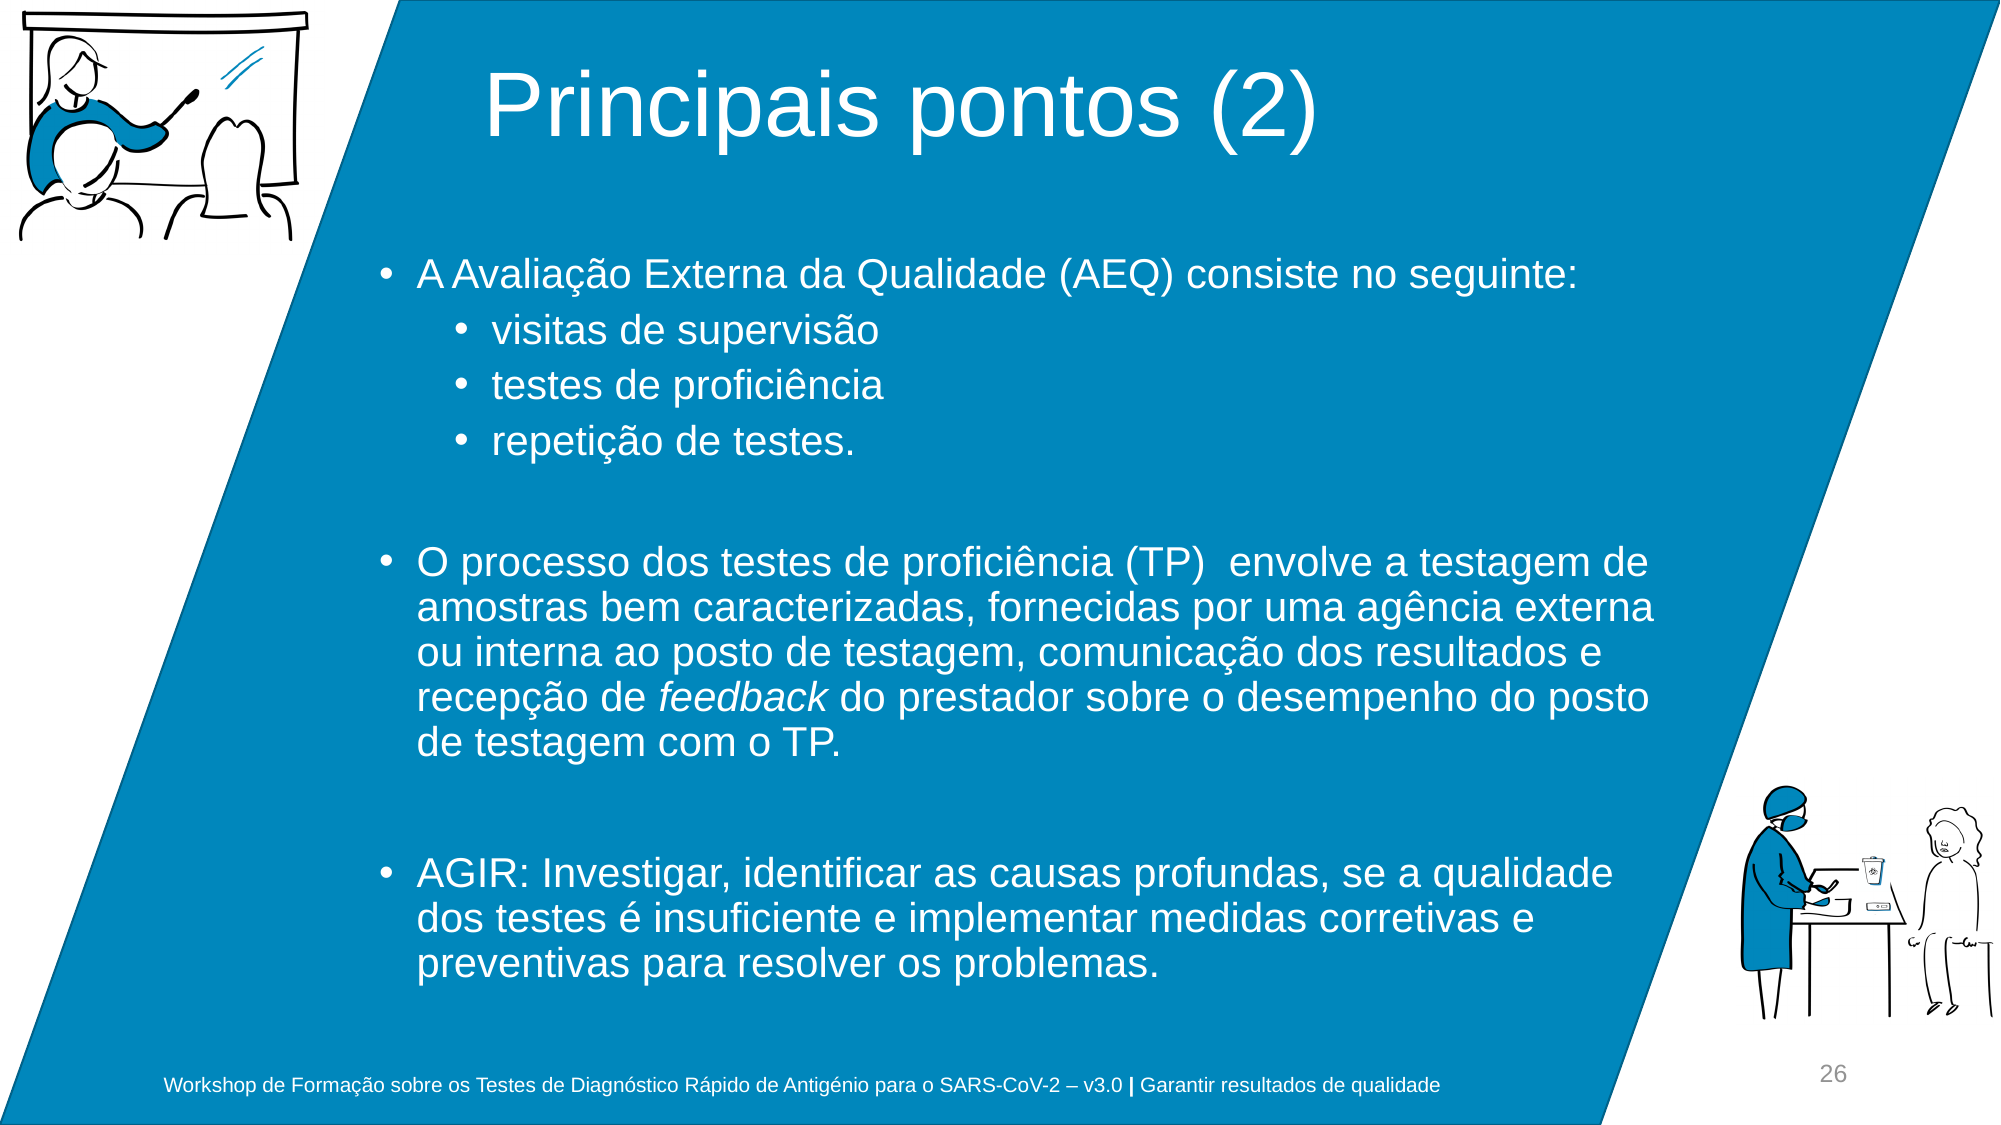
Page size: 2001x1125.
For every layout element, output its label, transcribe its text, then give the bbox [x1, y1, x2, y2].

text_box A Avaliação Externa da Qualidade (AEQ) consiste no seguinte: visitas de supervisão testes de proficiência repetição de testes. O processo dos testes de proficiência (TP) envolve a testagem de amostras bem caracterizadas, fornecidas por uma agência externa ou interna ao posto de testagem, comunicação dos resultados e recepção de feedback do prestador sobre o desempenho do posto de testagem com o TP. AGIR: Investigar, identificar as causas profundas, se a qualidade dos testes é insuficiente e implementar medidas corretivas e preventivas para resolver os problemas. [364, 245, 1694, 742]
text_box [0, 0, 2000, 1125]
picture [1736, 777, 1994, 1025]
slide_number 26 [1609, 1042, 1863, 1103]
picture [0, 0, 325, 255]
footer Workshop de Formação sobre os Testes de Diagnóstico Rápido de Antigénio para o SARS-CoV-2 – v3.0 | Garantir resultados de qualidade [131, 1042, 1473, 1125]
text_box Principais pontos (2) [468, 49, 1377, 205]
